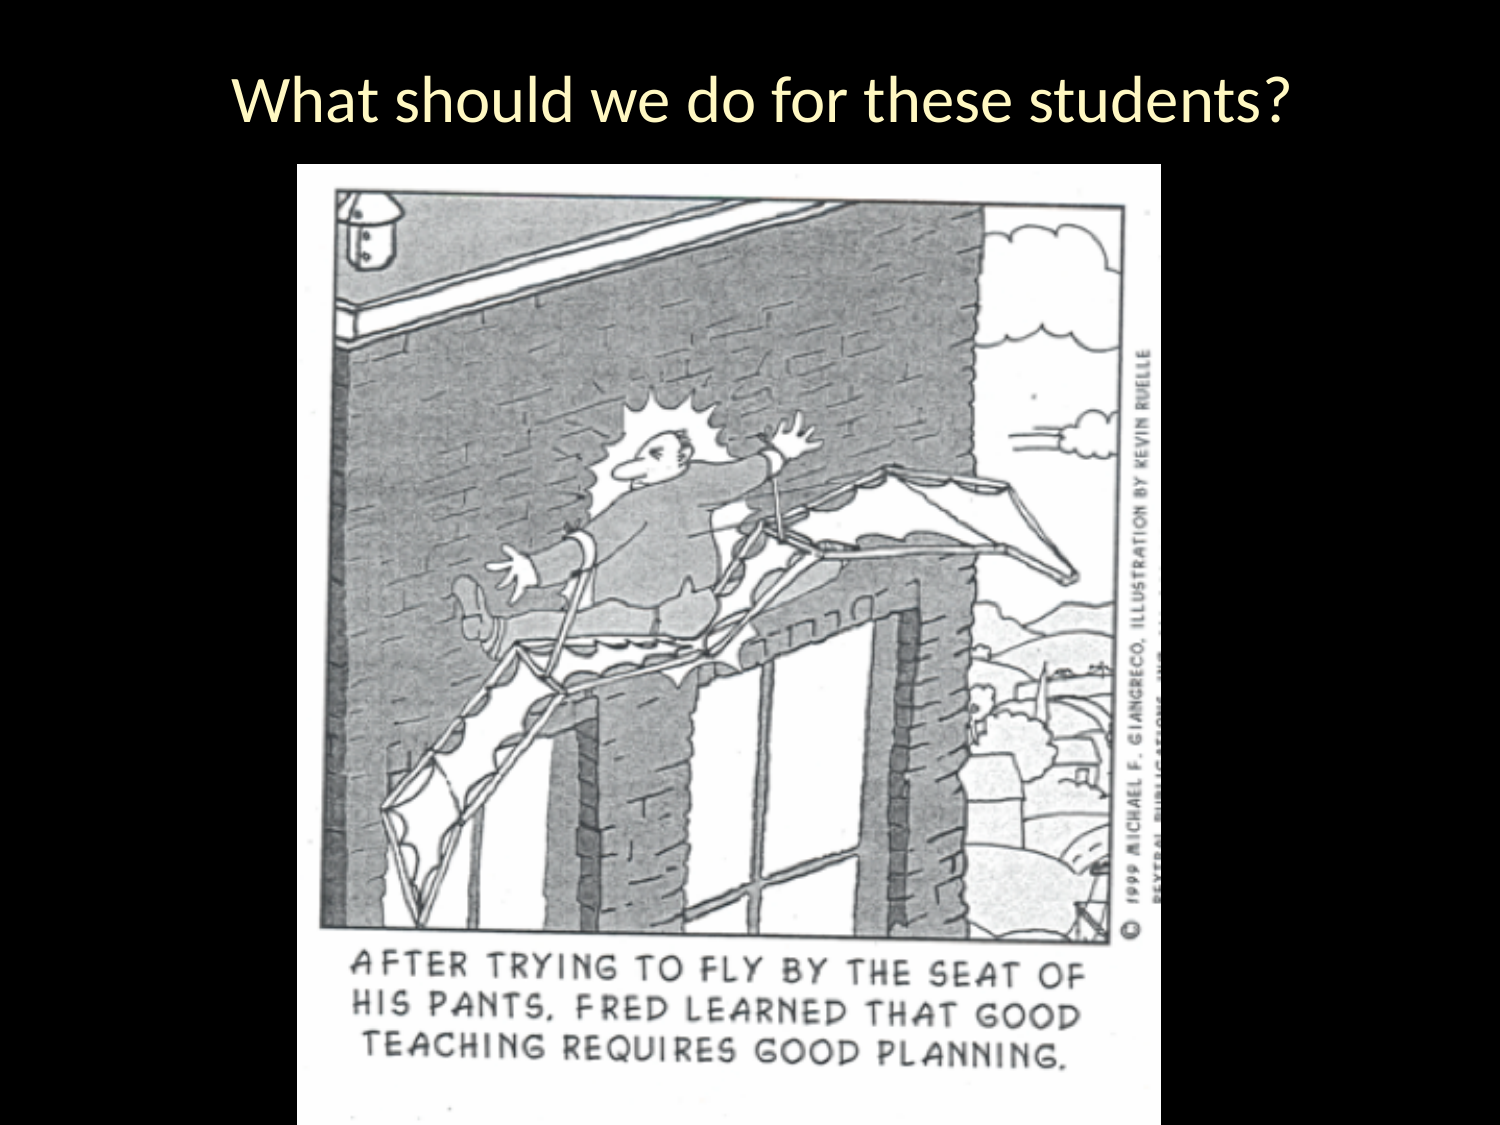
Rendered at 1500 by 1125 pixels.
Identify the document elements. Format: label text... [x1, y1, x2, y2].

picture [297, 164, 1161, 1125]
text_box What should we do for these students? [124, 0, 1401, 144]
